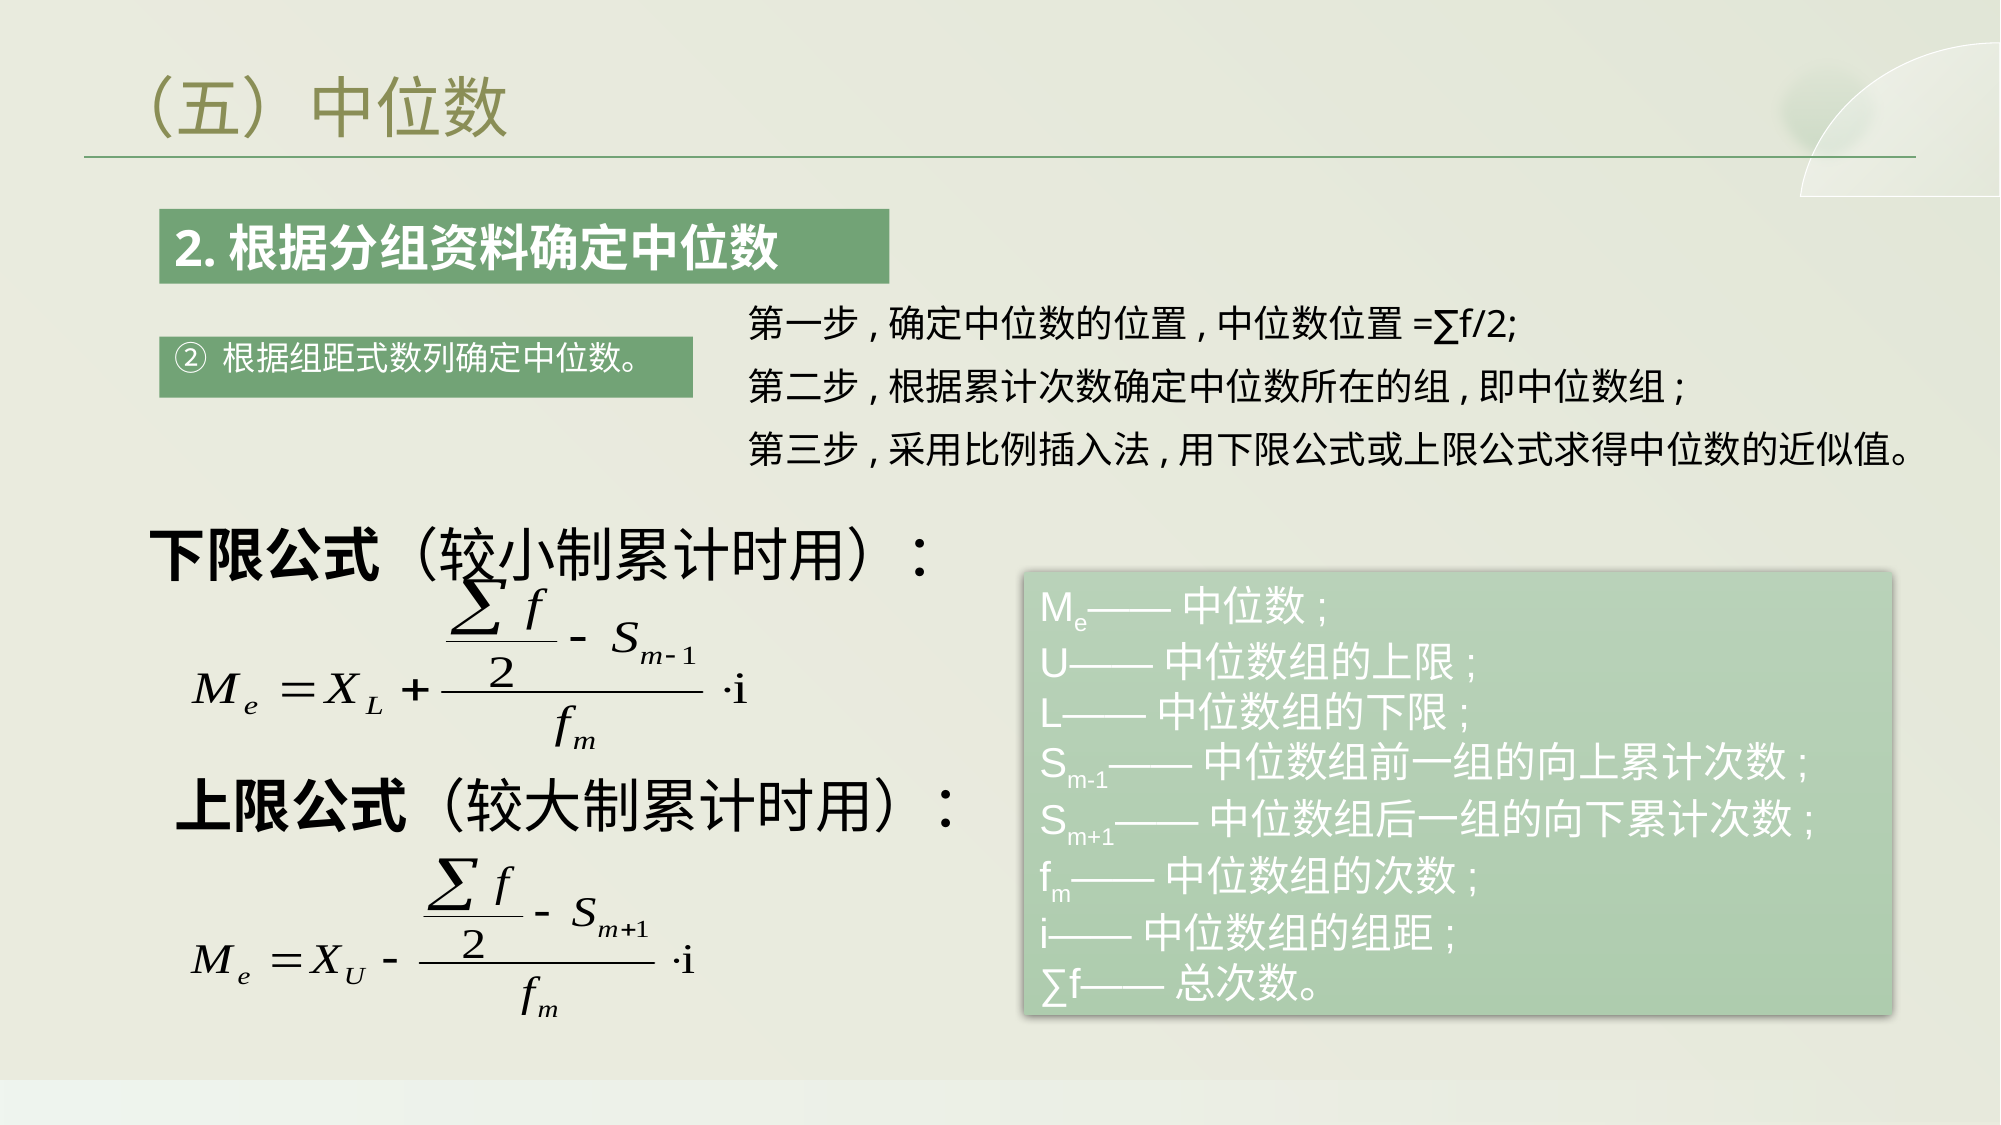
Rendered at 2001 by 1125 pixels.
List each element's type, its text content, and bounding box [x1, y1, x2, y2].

text_box ② 根据组距式数列确定中位数。 [159, 336, 693, 398]
text_box 第一步,确定中位数的位置,中位数位置=∑f/2; 第二步,根据累计次数确定中位数所在的组,即中位数组; 第三步,采用比例插入法,用下限公式或上限公式求得中位数的近似值。 [732, 275, 1945, 479]
text_box 上限公式（较大制累计时用）： [159, 761, 1016, 847]
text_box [182, 850, 705, 1027]
text_box Me——中位数; U——中位数组的上限; L——中位数组的下限; Sm-1——中位数组前一组的向上累计次数; Sm+1——中位数组后一组的向下累计次数; fm——中位数组的次数; i——中位数组的组距; ∑f——总次数。 [1024, 572, 1892, 1015]
text_box 2.根据分组资料确定中位数 [159, 208, 890, 284]
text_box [182, 571, 759, 760]
text_box 下限公式（较小制累计时用）： [132, 510, 1078, 596]
text_box （五）中位数 [108, 62, 1892, 134]
